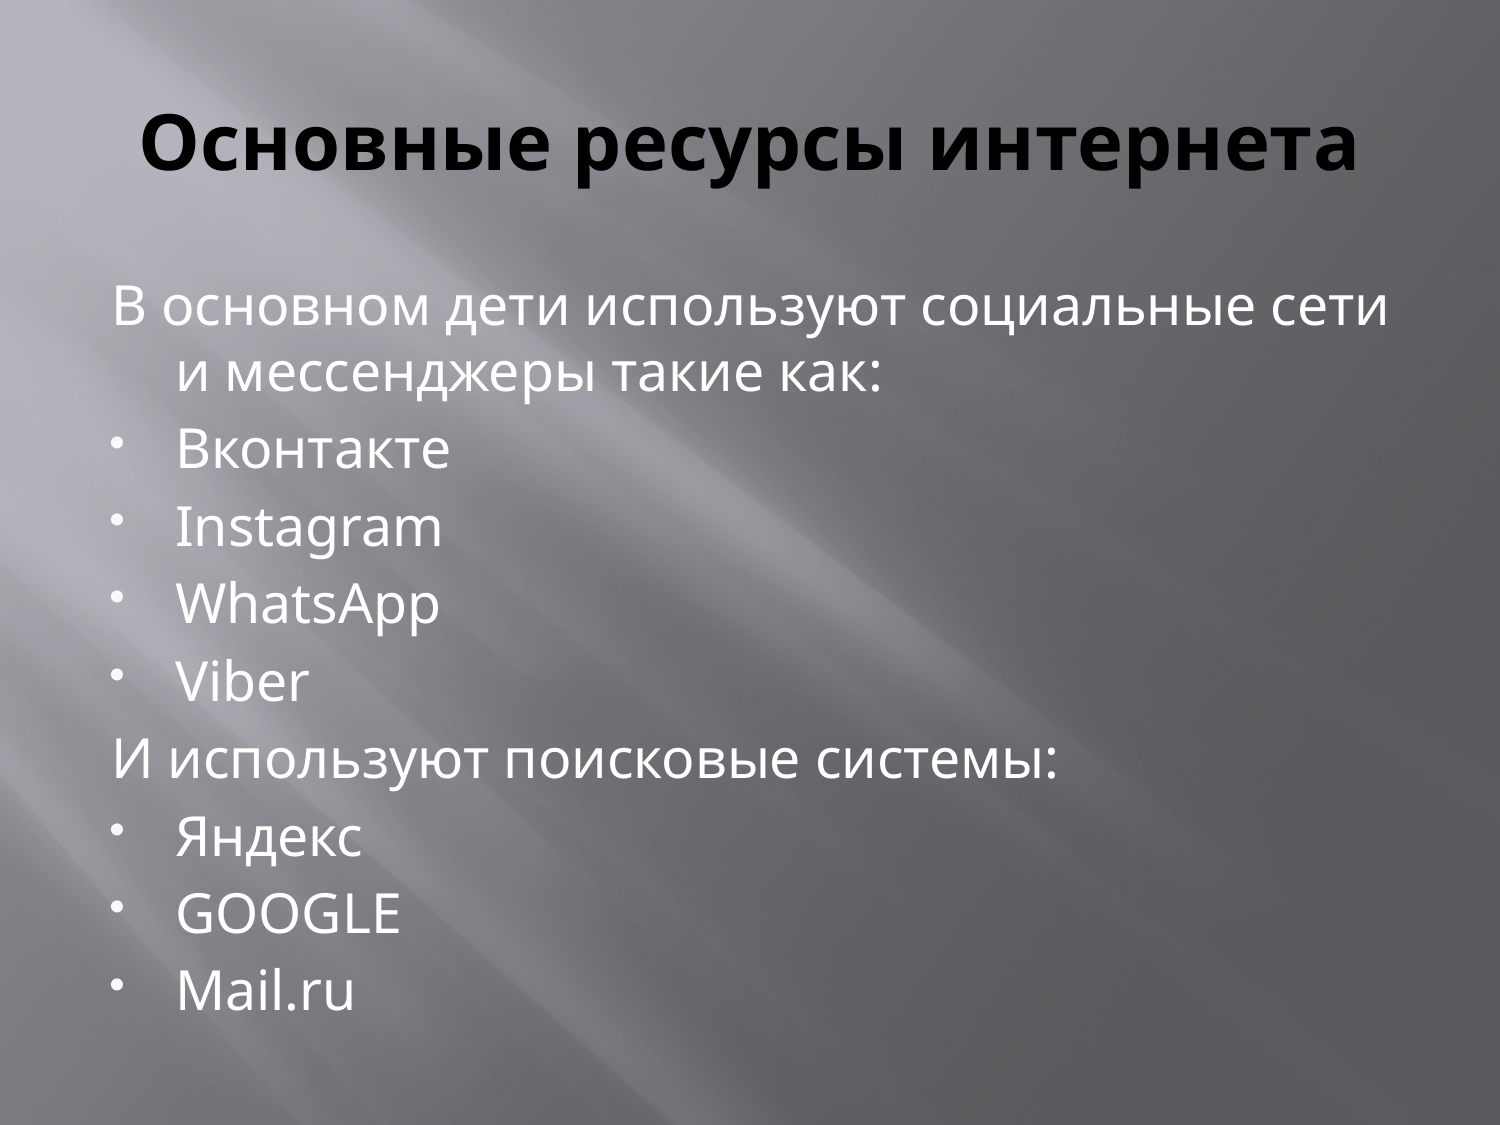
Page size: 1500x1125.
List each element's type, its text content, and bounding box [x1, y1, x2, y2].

list В основном дети используют социальные сети и мессенджеры такие как: Вконтакте Instagram WhatsApp Viber И используют поисковые системы: Яндекс GOOGLE Mail.ru [75, 262, 1425, 1035]
title Основные ресурсы интернета [75, 45, 1425, 233]
